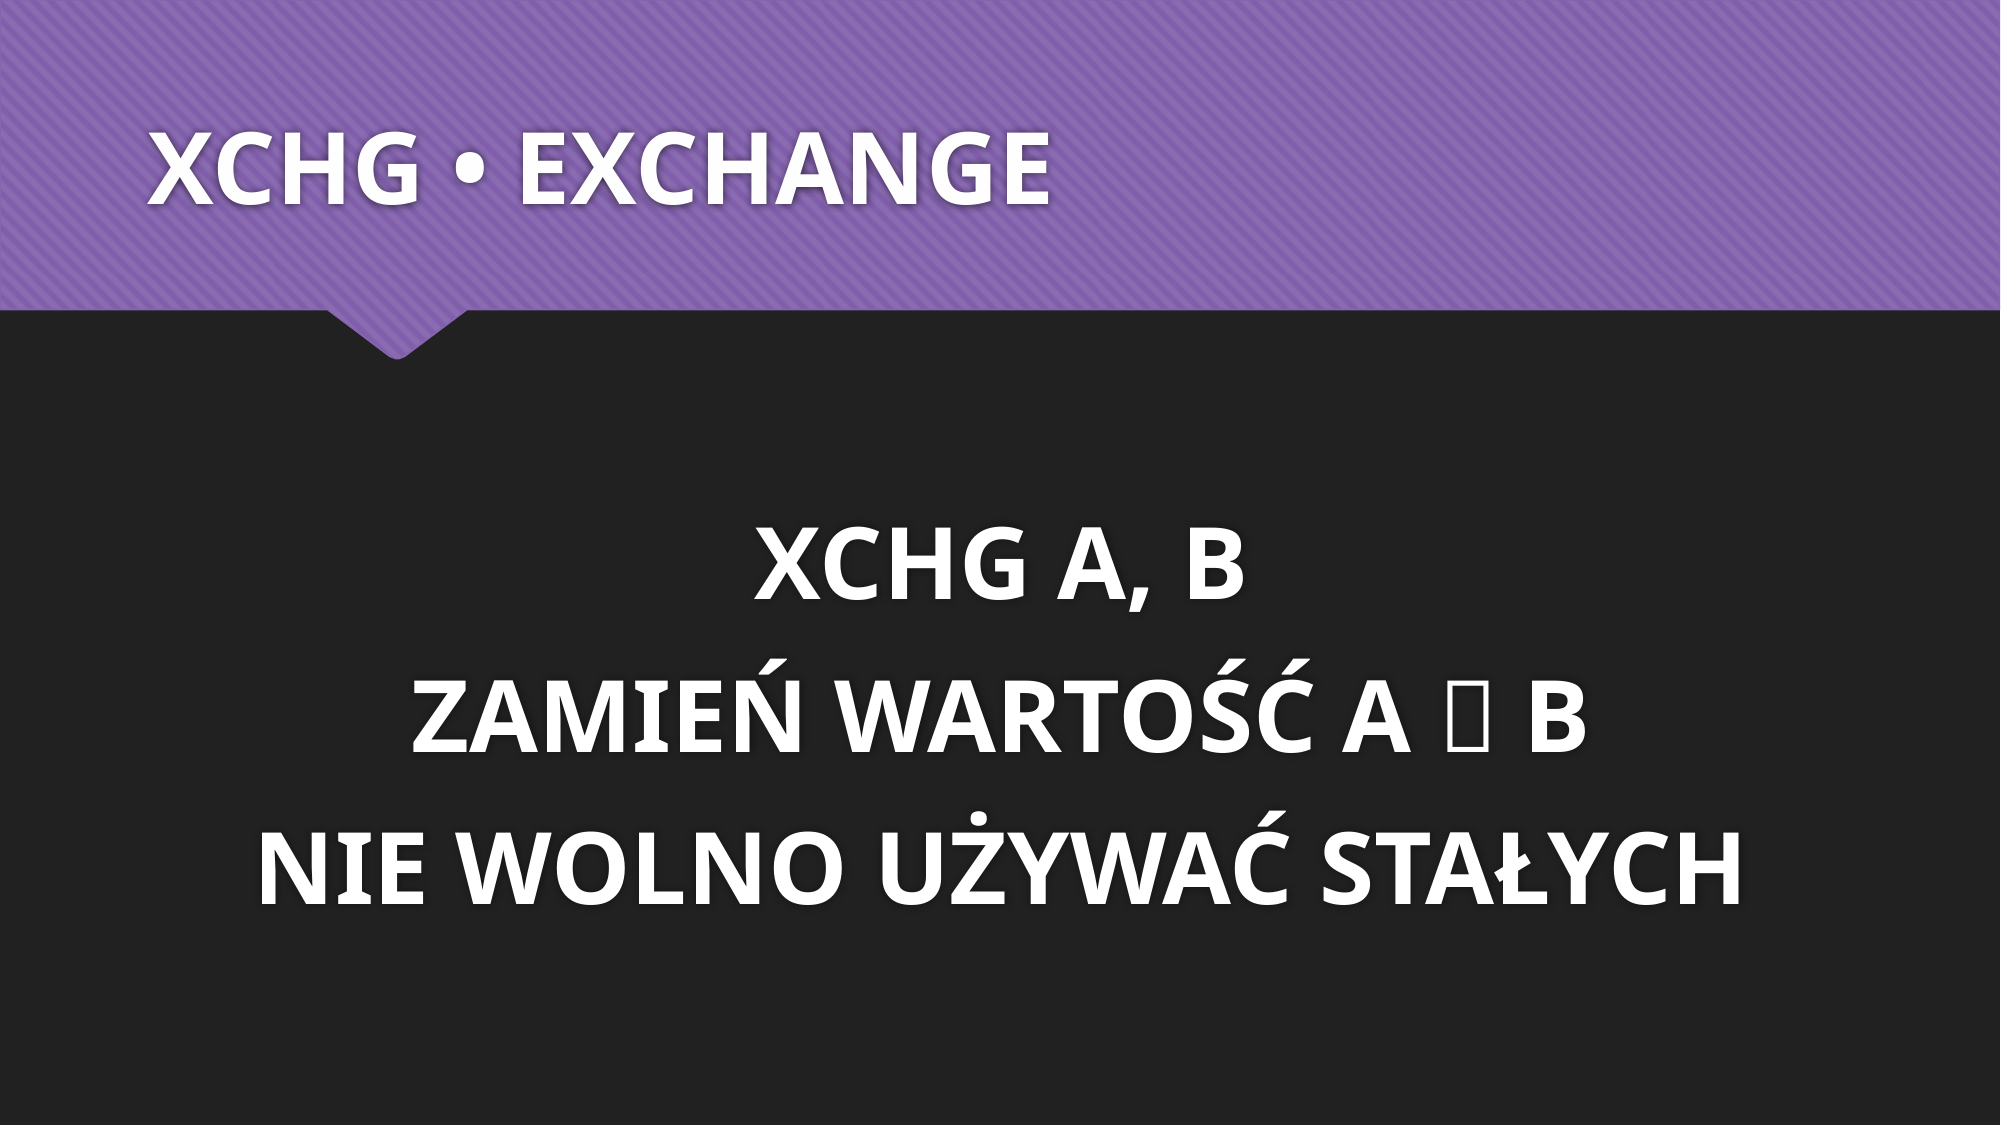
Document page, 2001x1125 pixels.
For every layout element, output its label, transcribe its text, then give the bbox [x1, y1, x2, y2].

title XCHG • EXCHANGE [132, 73, 1868, 233]
list XCHG A, B ZAMIEŃ WARTOŚĆ A  B NIE WOLNO UŻYWAĆ STAŁYCH [84, 364, 1919, 1060]
